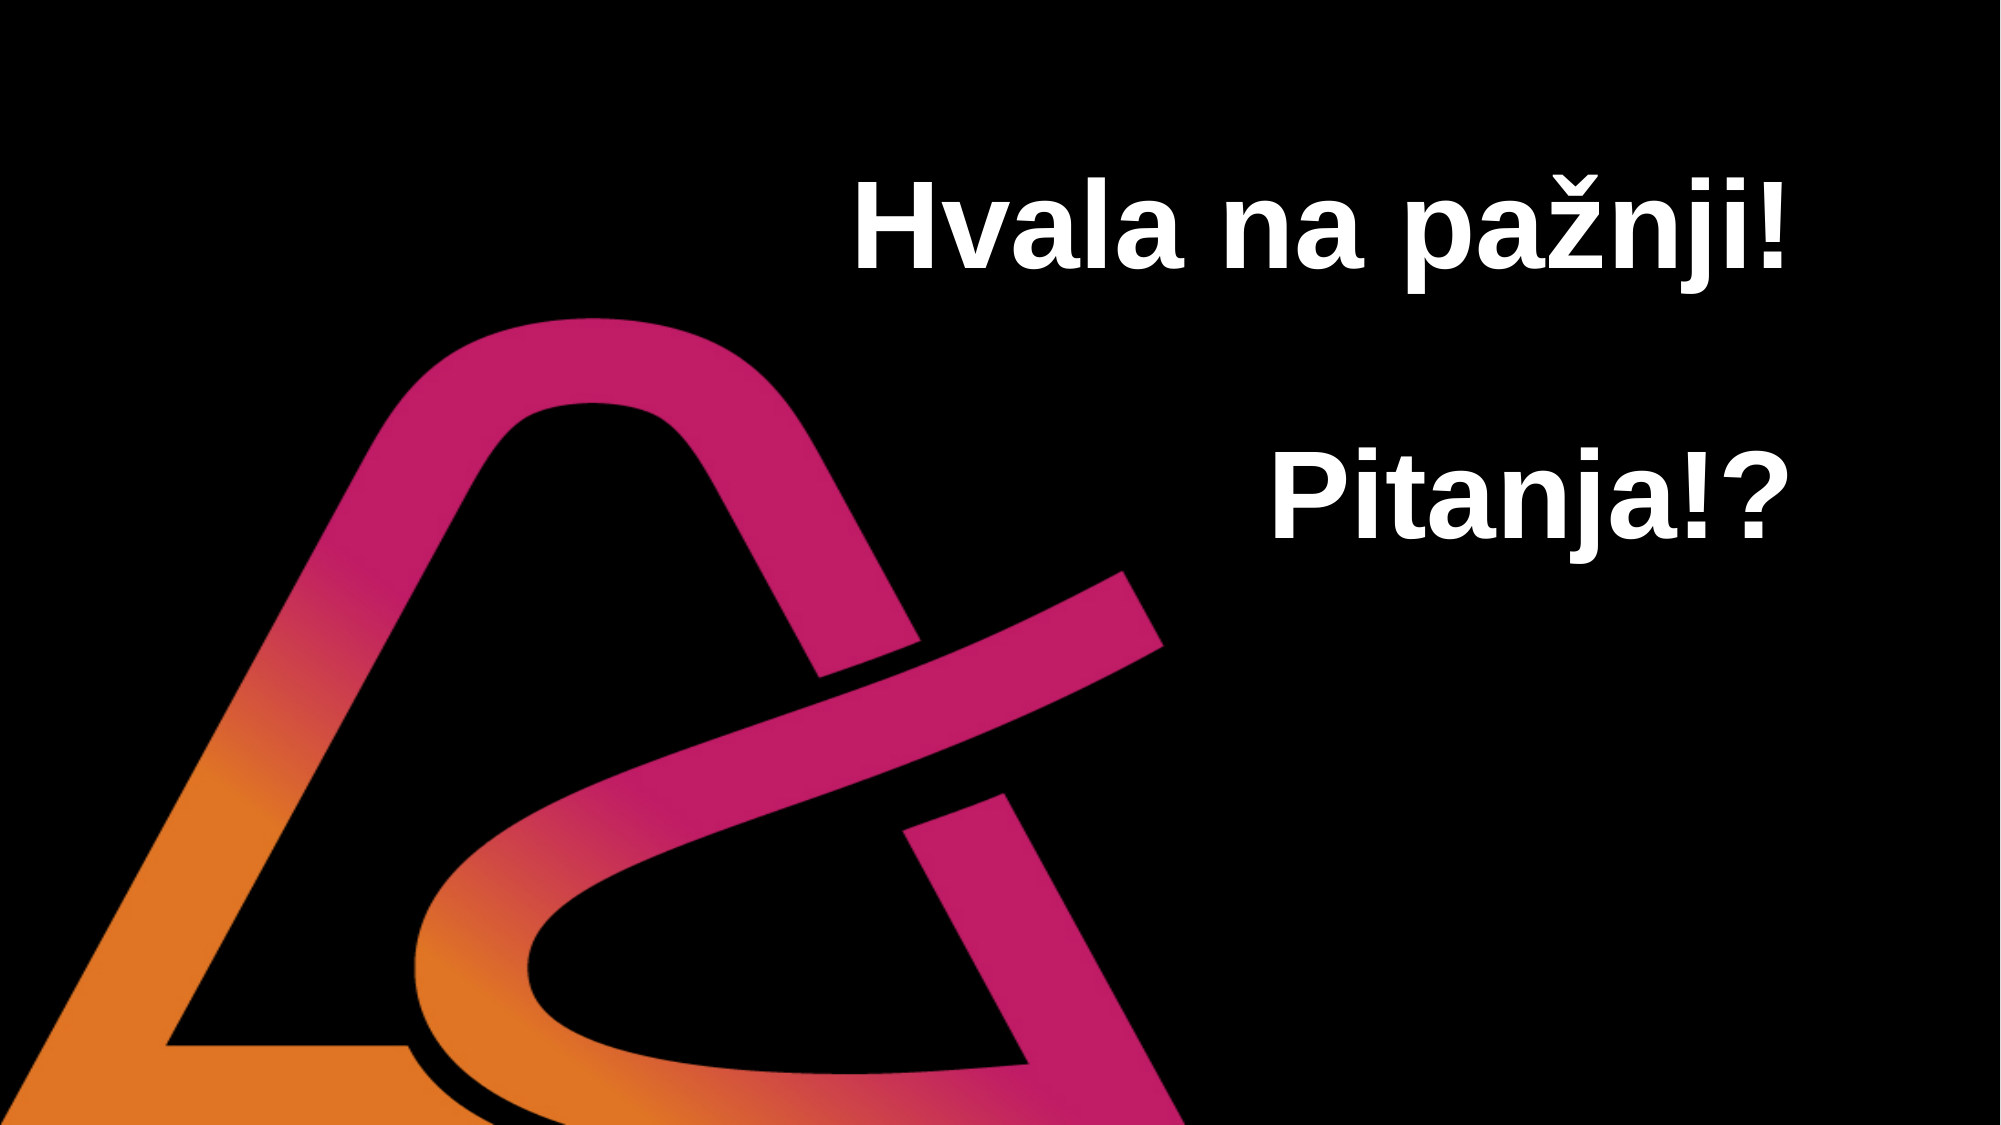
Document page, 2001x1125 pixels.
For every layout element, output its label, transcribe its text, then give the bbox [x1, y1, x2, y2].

picture [0, 0, 2001, 1125]
title Hvala na pažnji! Pitanja!? [782, 153, 1811, 742]
